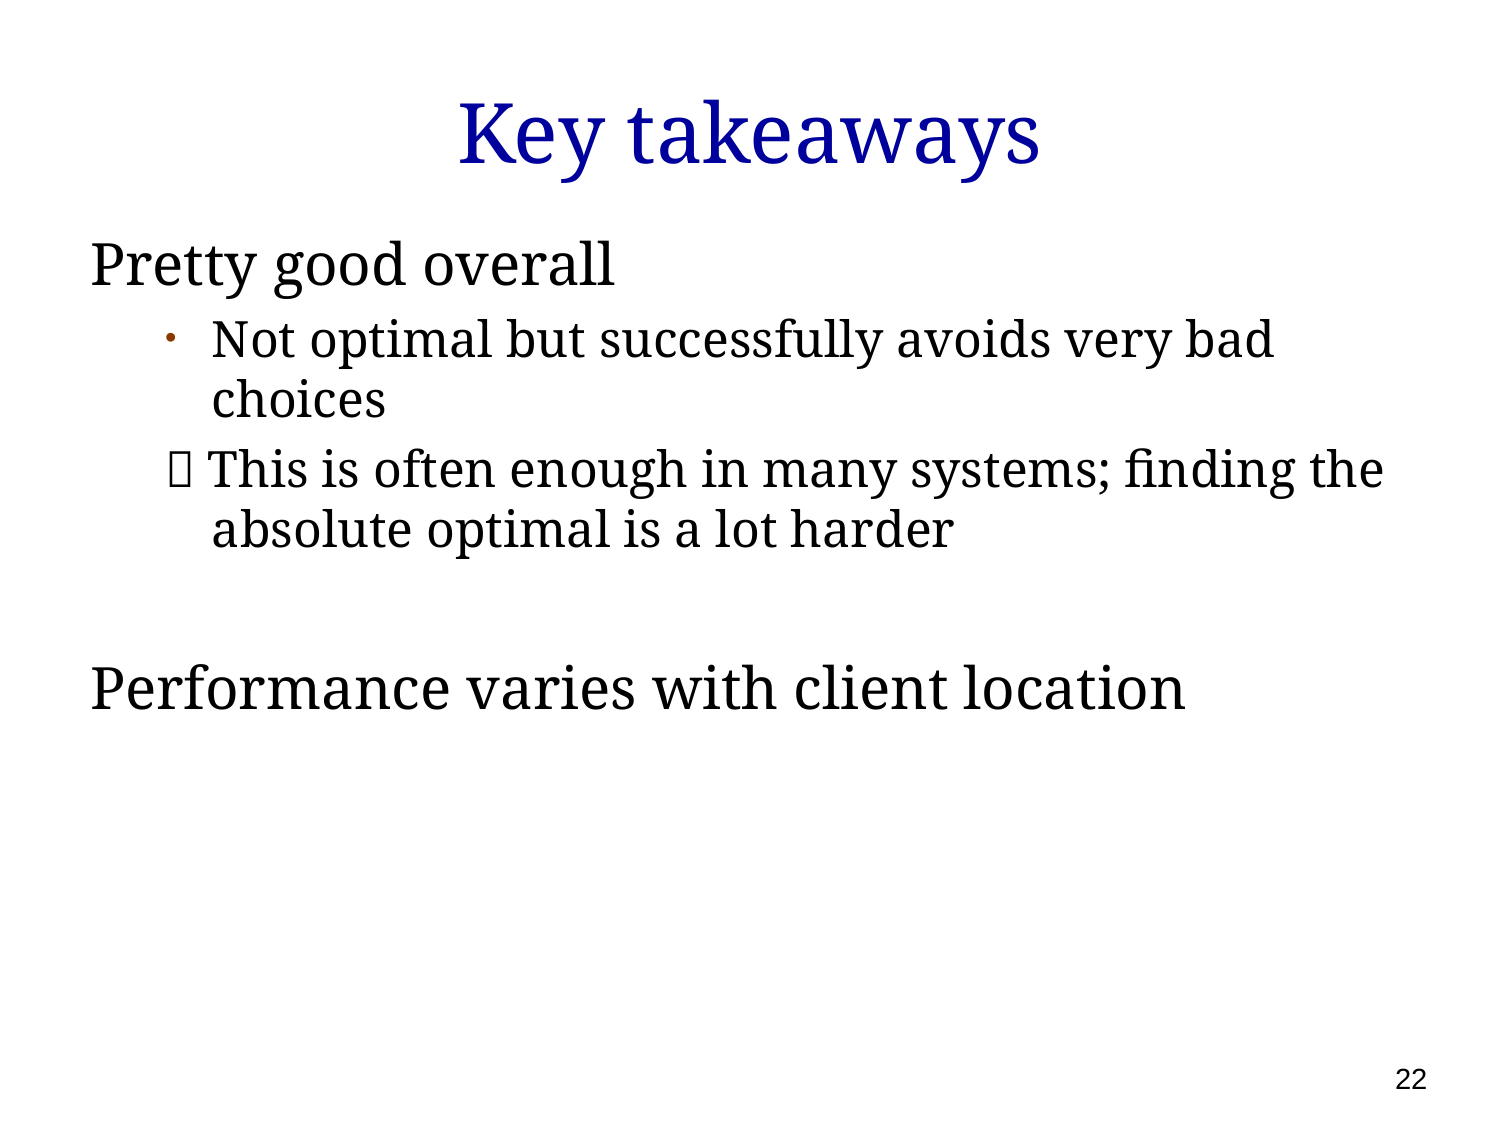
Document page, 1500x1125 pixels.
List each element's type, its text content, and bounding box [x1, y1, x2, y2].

title Key takeaways [74, 47, 1426, 213]
slide_number 22 [1092, 1024, 1443, 1103]
list Pretty good overall Not optimal but successfully avoids very bad choices  This is often enough in many systems; finding the absolute optimal is a lot harder Performance varies with client location [74, 219, 1426, 963]
